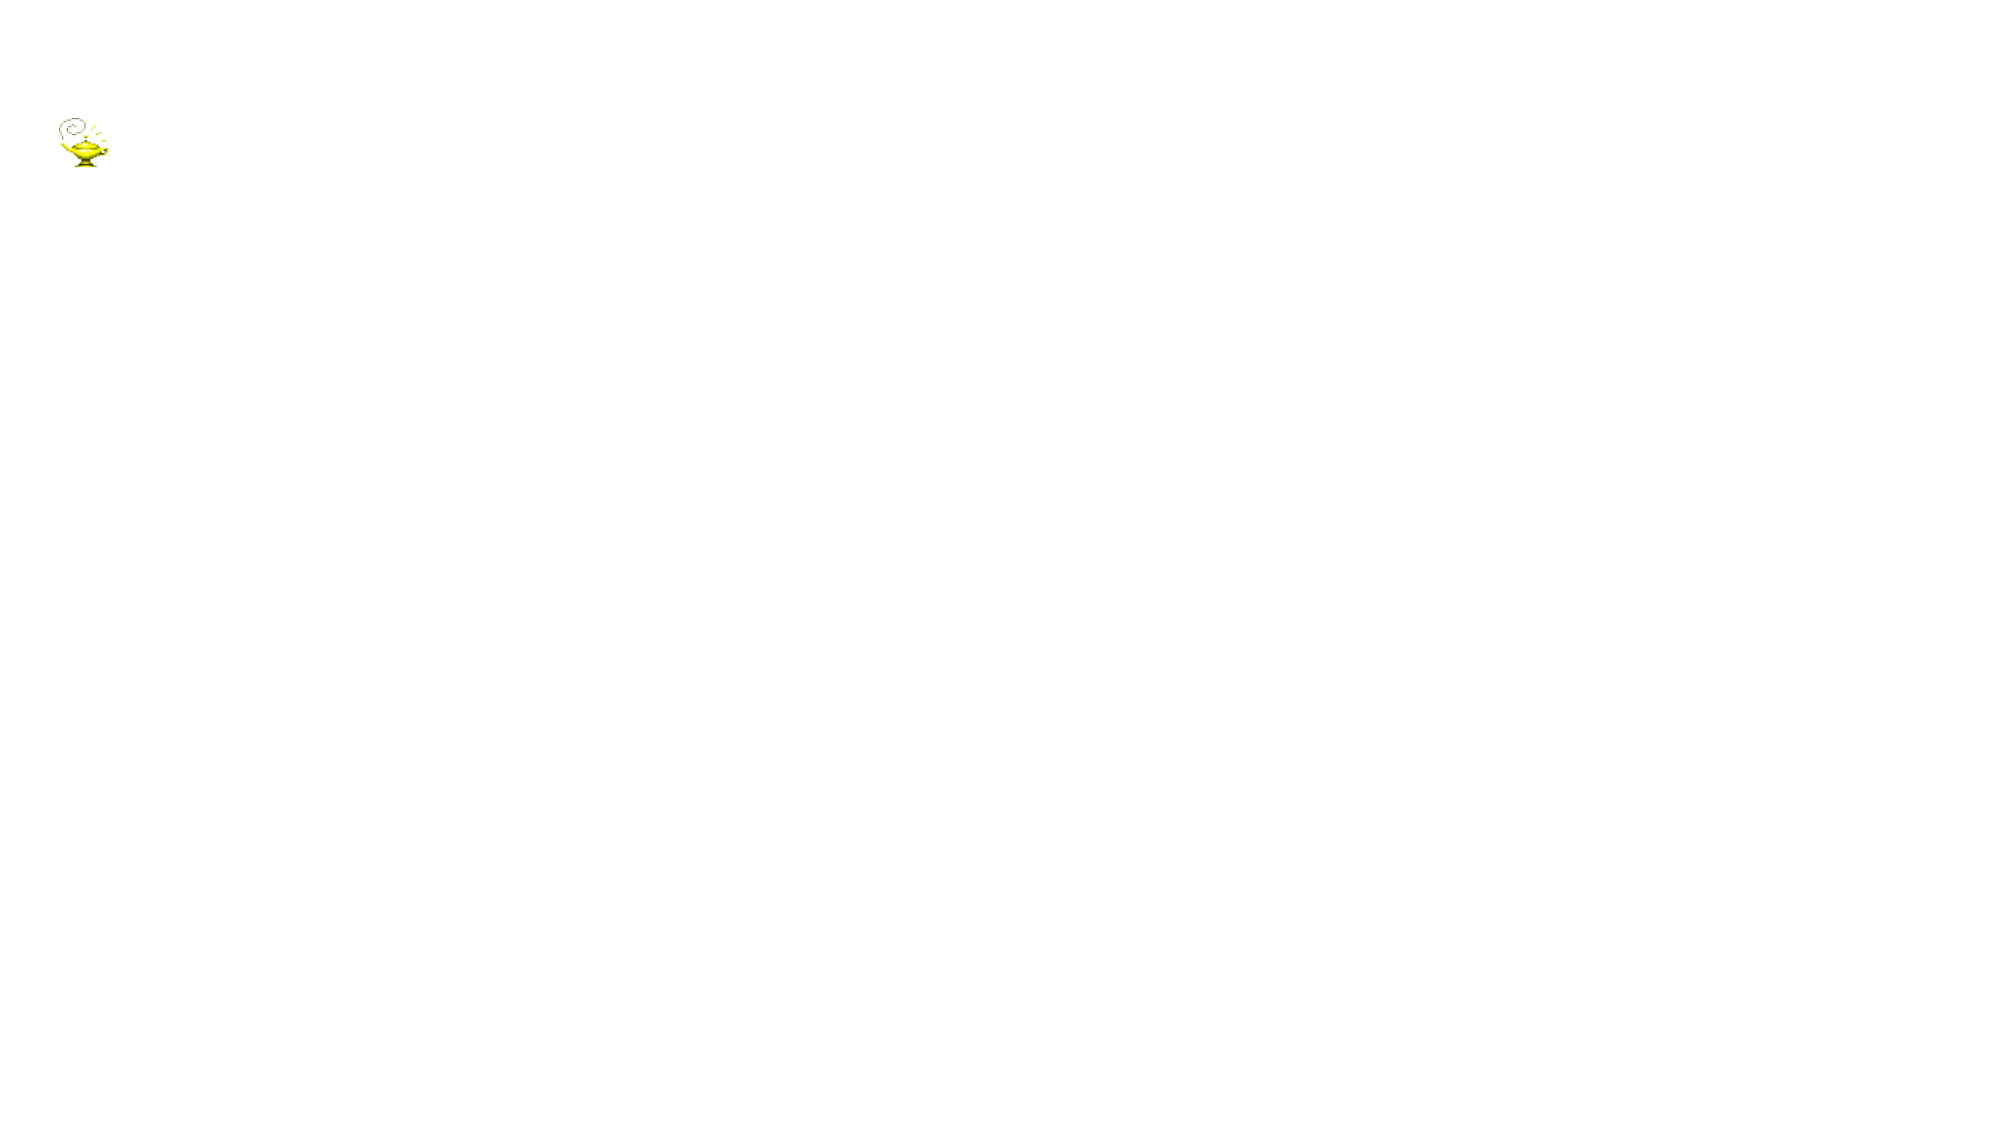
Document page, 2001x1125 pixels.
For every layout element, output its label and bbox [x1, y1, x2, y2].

picture [59, 118, 110, 169]
